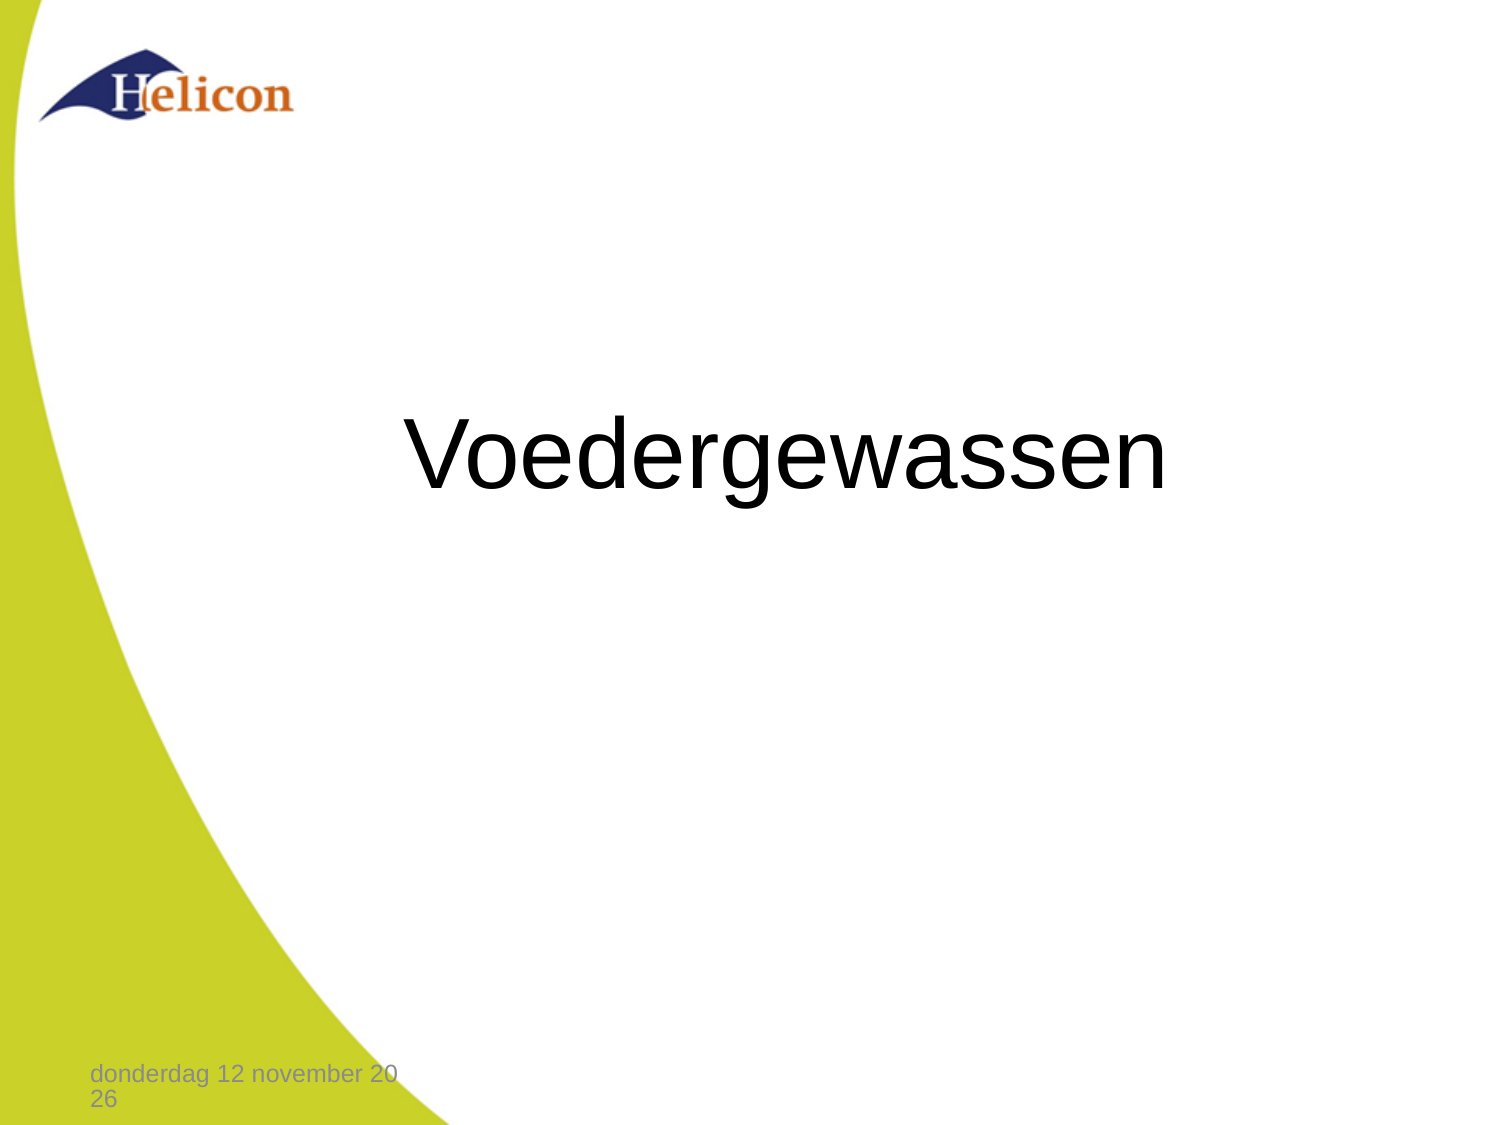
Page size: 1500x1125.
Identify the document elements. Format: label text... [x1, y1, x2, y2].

title Voedergewassen [324, 259, 1249, 638]
picture [0, 0, 1500, 1125]
slide_number donderdag 11 mei 2017 [75, 1042, 425, 1103]
